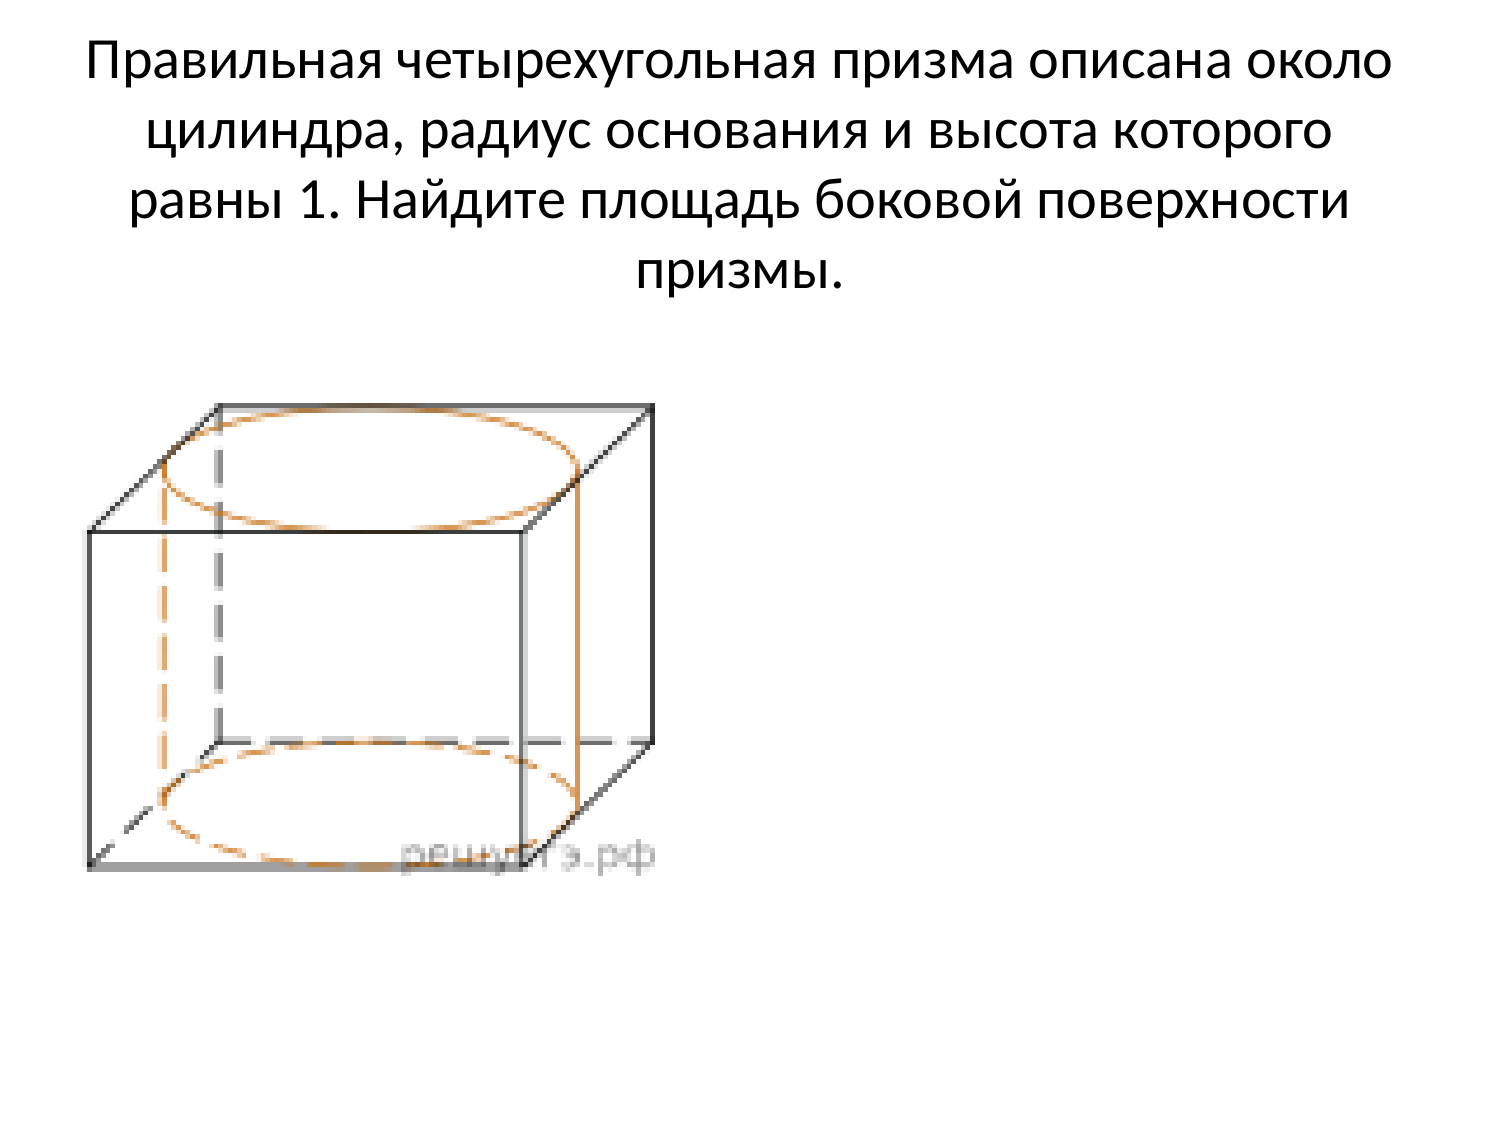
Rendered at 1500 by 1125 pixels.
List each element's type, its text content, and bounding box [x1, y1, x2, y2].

picture [64, 385, 688, 906]
title Правильная четырехугольная призма описана около цилиндра, радиус основания и высота которого равны 1. Найдите площадь боковой поверхности призмы. [64, 66, 1415, 254]
